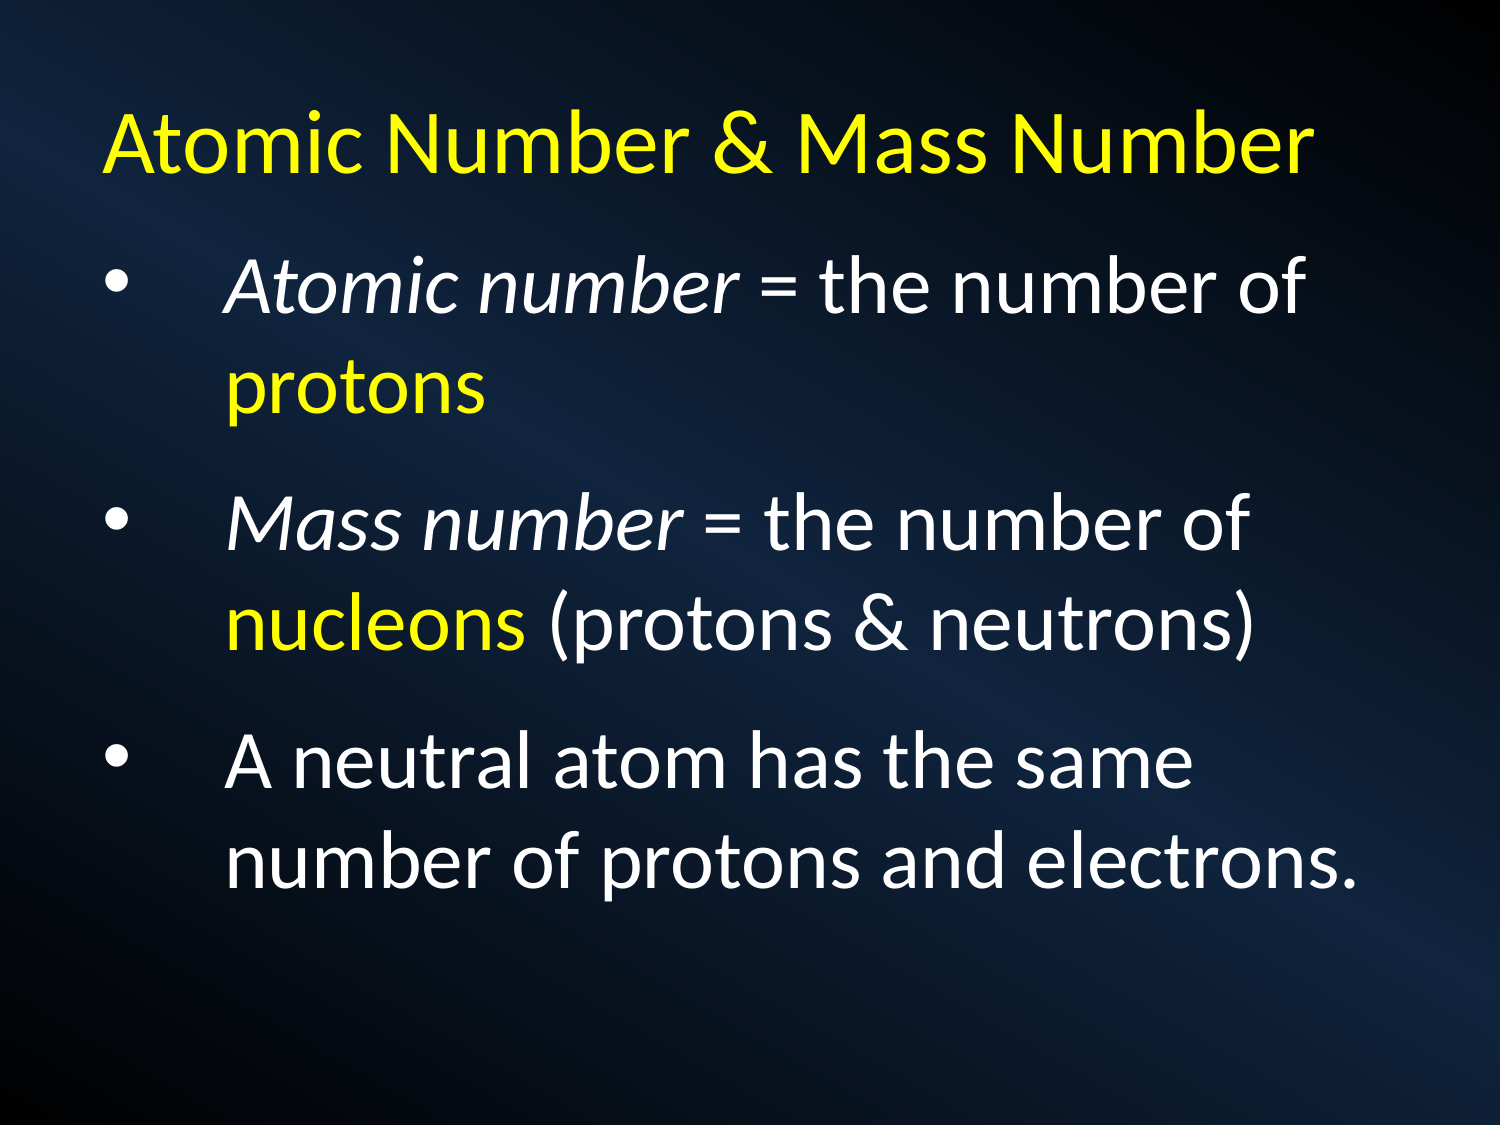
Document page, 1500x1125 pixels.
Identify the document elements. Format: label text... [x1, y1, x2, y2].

text_box Atomic Number & Mass Number Atomic number = the number of protons Mass number = the number of nucleons (protons & neutrons) A neutral atom has the same number of protons and electrons. [87, 75, 1425, 913]
